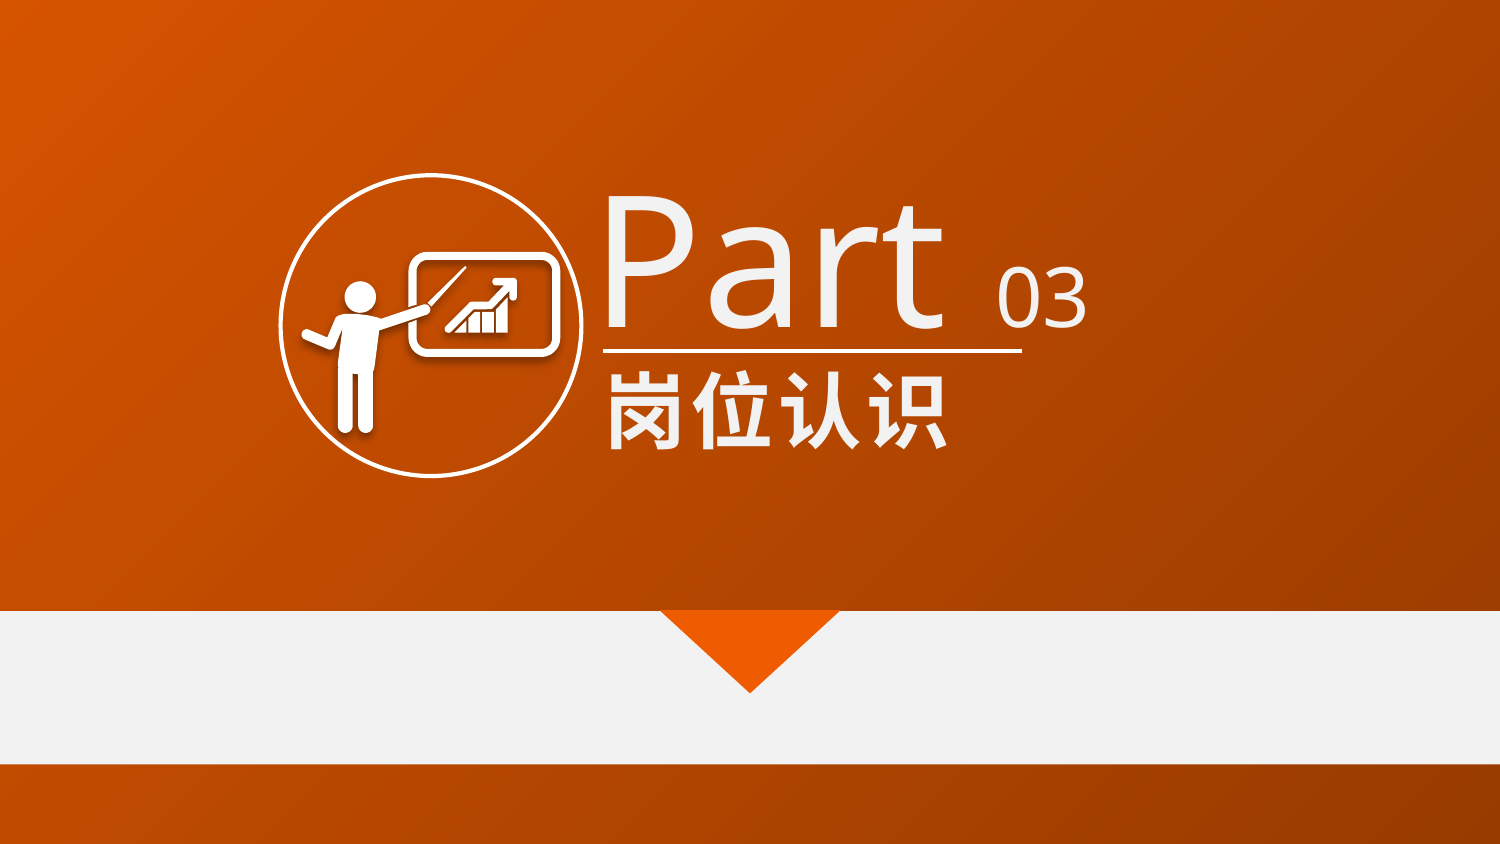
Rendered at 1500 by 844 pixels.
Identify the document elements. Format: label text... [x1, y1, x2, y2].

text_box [280, 174, 582, 477]
text_box [657, 608, 843, 695]
text_box 岗位认识 [591, 350, 1361, 468]
text_box [0, 766, 1500, 844]
text_box Part 03 [580, 173, 1270, 336]
text_box [0, 0, 1500, 609]
text_box [0, 609, 1500, 766]
